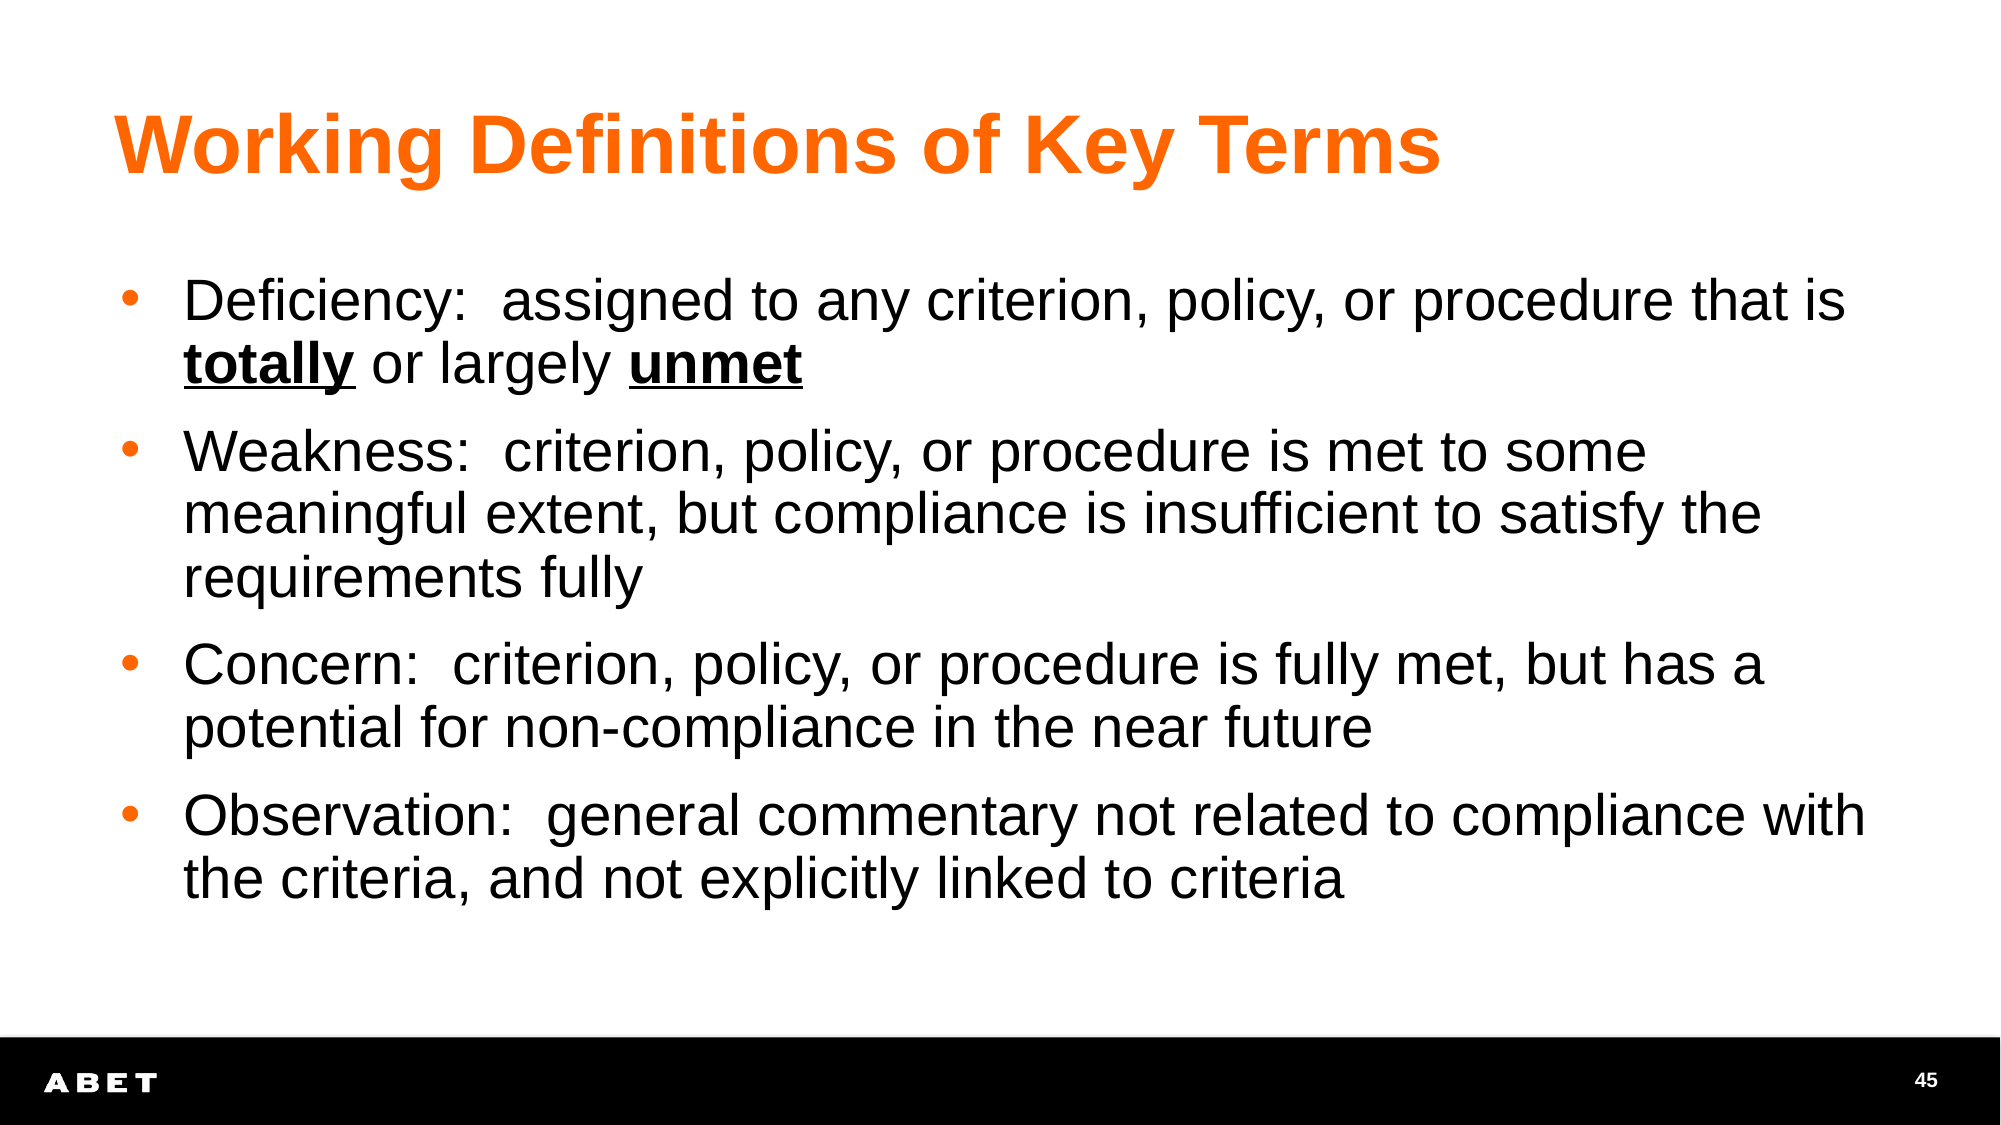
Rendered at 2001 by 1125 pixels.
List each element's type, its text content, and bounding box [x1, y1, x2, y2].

picture [16, 1052, 184, 1113]
list Deficiency: assigned to any criterion, policy, or procedure that is totally or largely unmet Weakness: criterion, policy, or procedure is met to some meaningful extent, but compliance is insufficient to satisfy the requirements fully Concern: criterion, policy, or procedure is fully met, but has a potential for non-compliance in the near future Observation: general commentary not related to compliance with the criteria, and not explicitly linked to criteria [99, 262, 1900, 975]
title Working Definitions of Key Terms [99, 82, 1900, 213]
